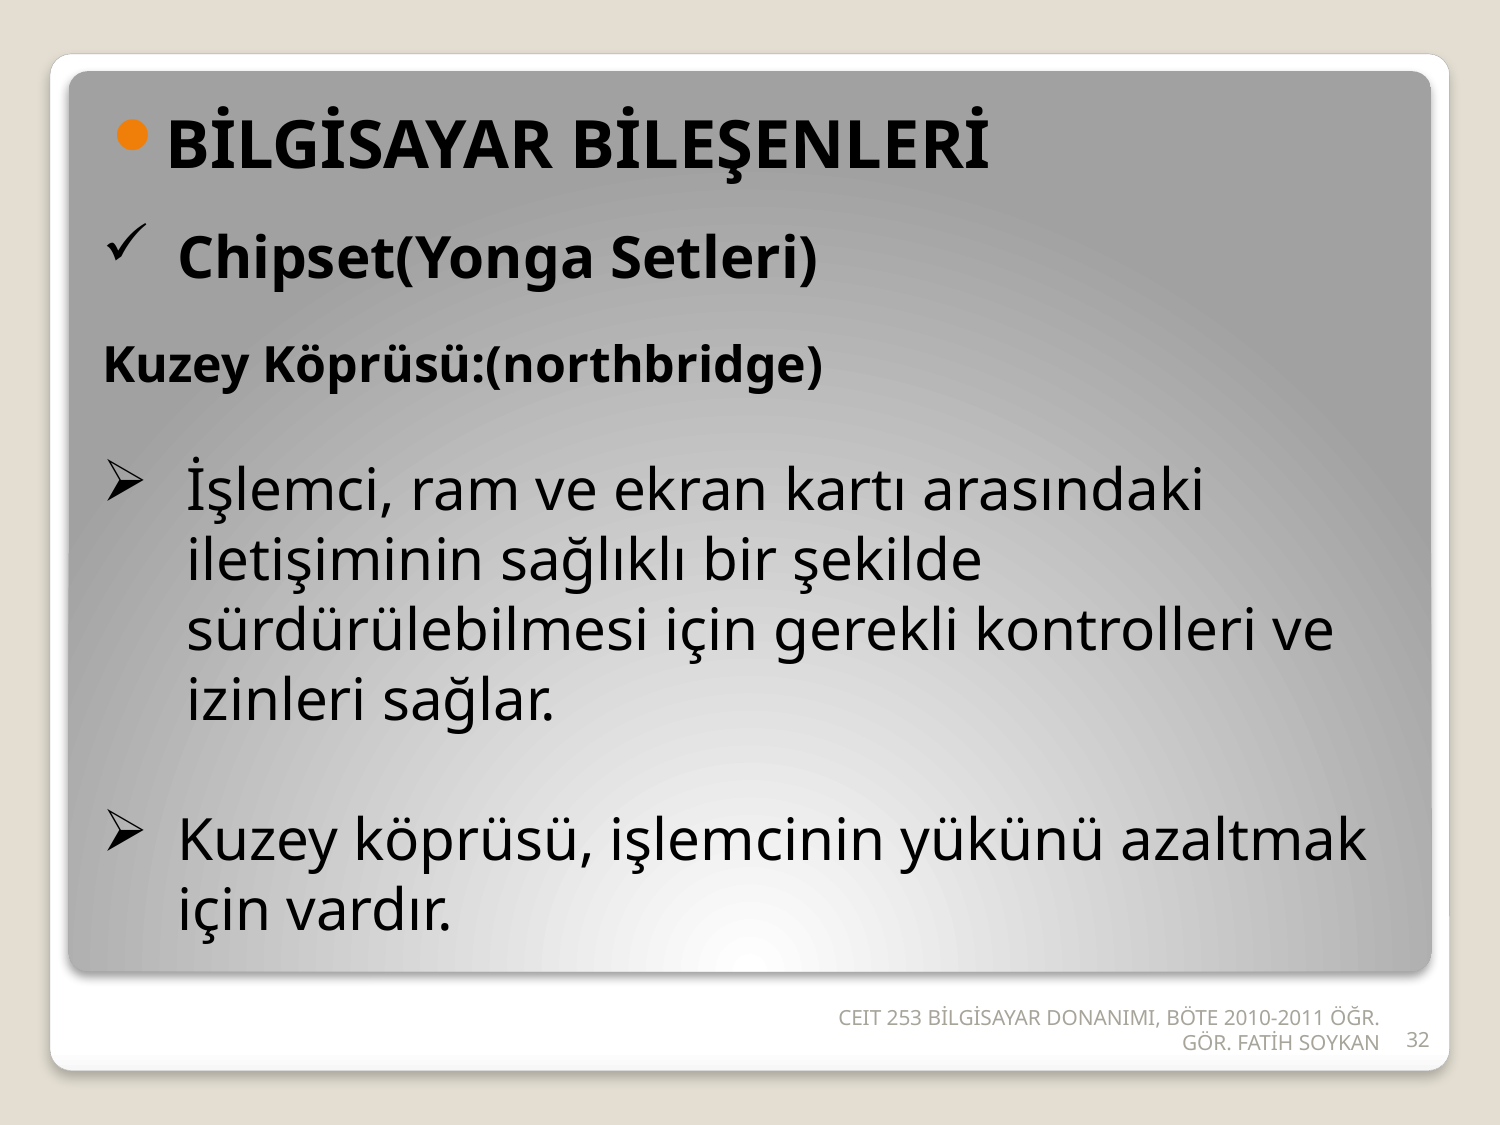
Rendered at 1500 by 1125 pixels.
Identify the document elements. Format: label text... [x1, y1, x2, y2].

text_box Kuzey Köprüsü:(northbridge) İşlemci, ram ve ekran kartı arasındaki iletişiminin sağlıklı bir şekilde sürdürülebilmesi için gerekli kontrolleri ve izinleri sağlar. Kuzey köprüsü, işlemcinin yükünü azaltmak için vardır. [87, 324, 1413, 950]
slide_number 32 [1395, 1002, 1445, 1063]
footer CEIT 253 BİLGİSAYAR DONANIMI, BÖTE 2010-2011 ÖĞR. GÖR. FATİH SOYKAN [800, 1002, 1395, 1063]
list BİLGİSAYAR BİLEŞENLERİ [82, 86, 1425, 300]
text_box Chipset(Yonga Setleri) [87, 162, 1413, 298]
